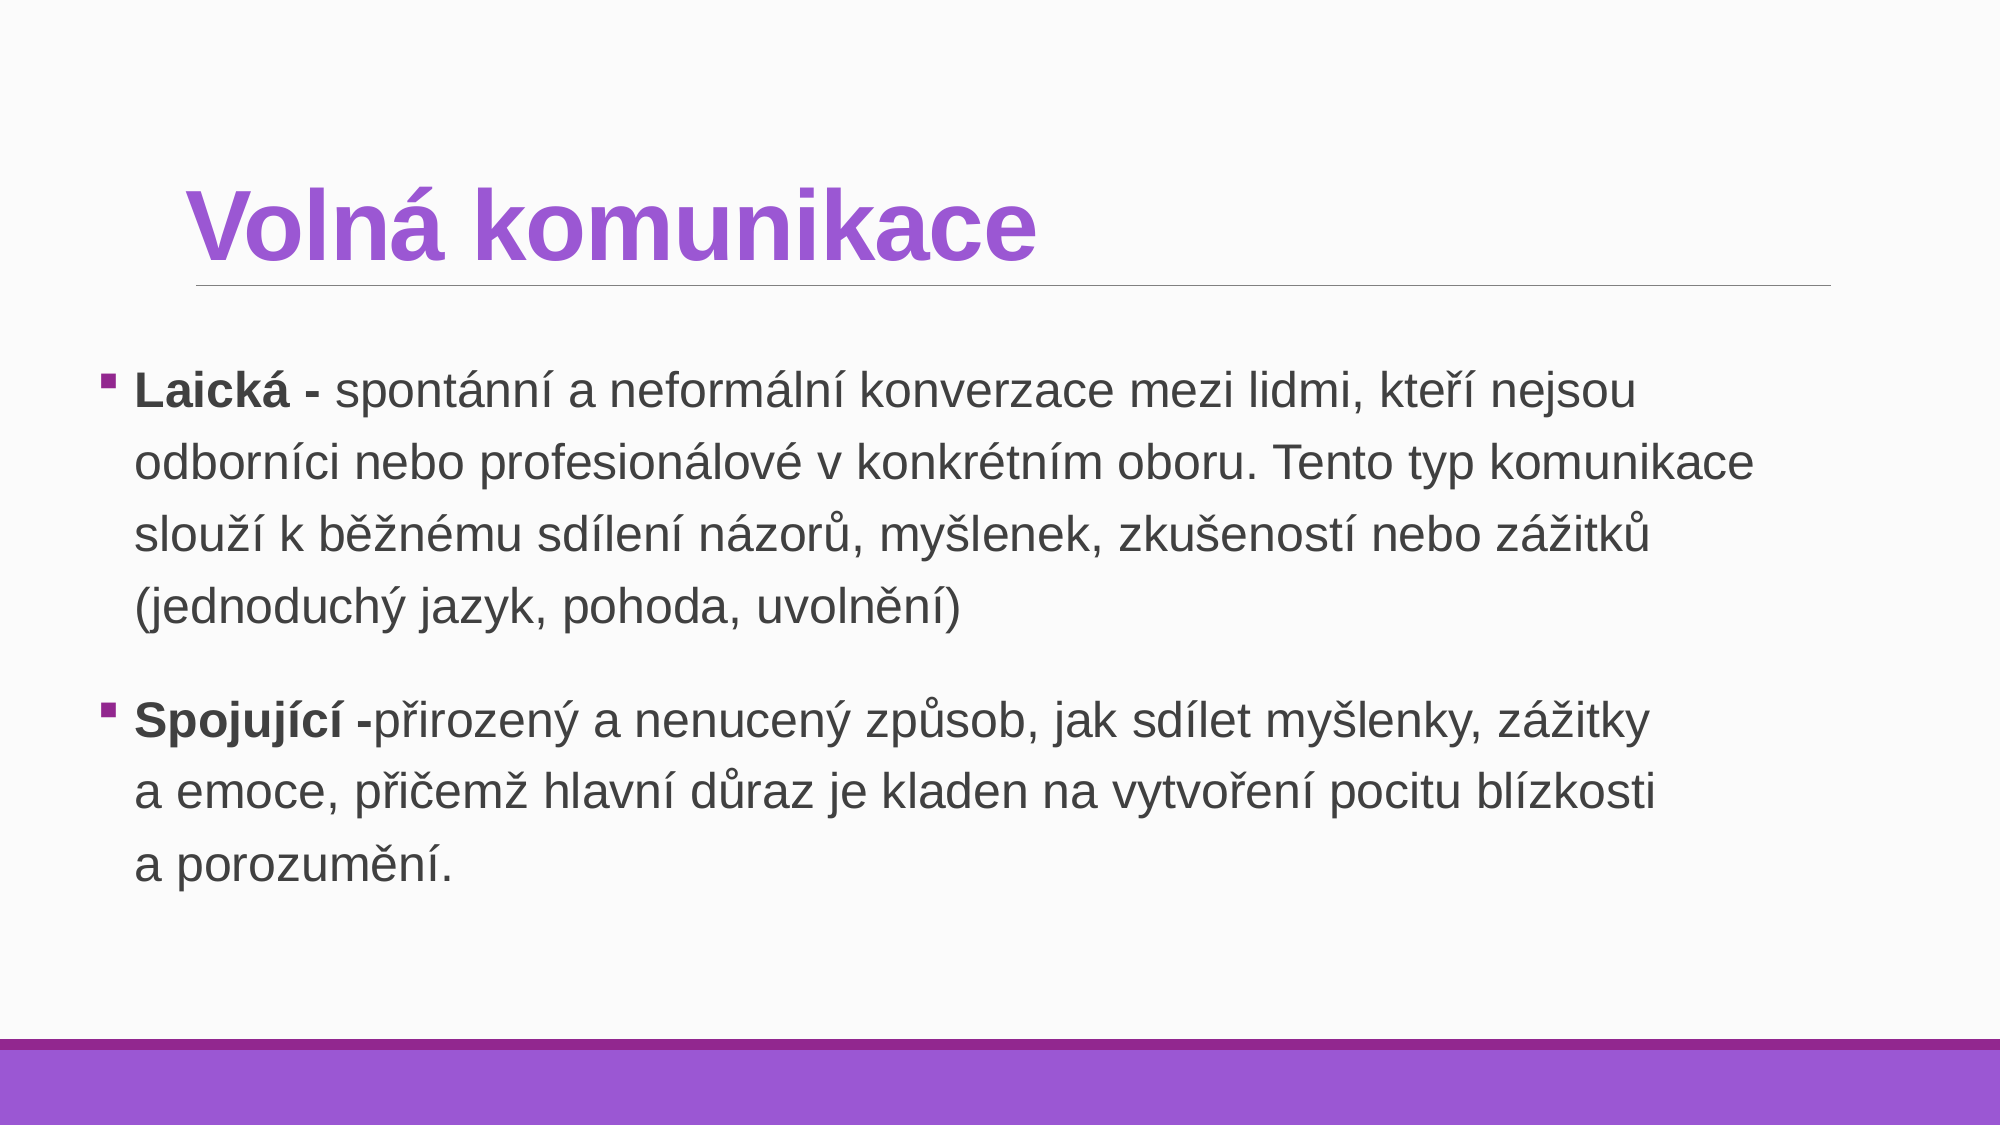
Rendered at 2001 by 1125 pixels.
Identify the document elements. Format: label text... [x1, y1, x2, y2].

list Laická - spontánní a neformální konverzace mezi lidmi, kteří nejsou odborníci nebo profesionálové v konkrétním oboru. Tento typ komunikace slouží k běžnému sdílení názorů, myšlenek, zkušeností nebo zážitků (jednoduchý jazyk, pohoda, uvolnění) Spojující -přirozený a nenucený způsob, jak sdílet myšlenky, zážitky a emoce, přičemž hlavní důraz je kladen na vytvoření pocitu blízkosti a porozumění. [97, 337, 1825, 1018]
title Volná komunikace [170, 120, 1825, 289]
